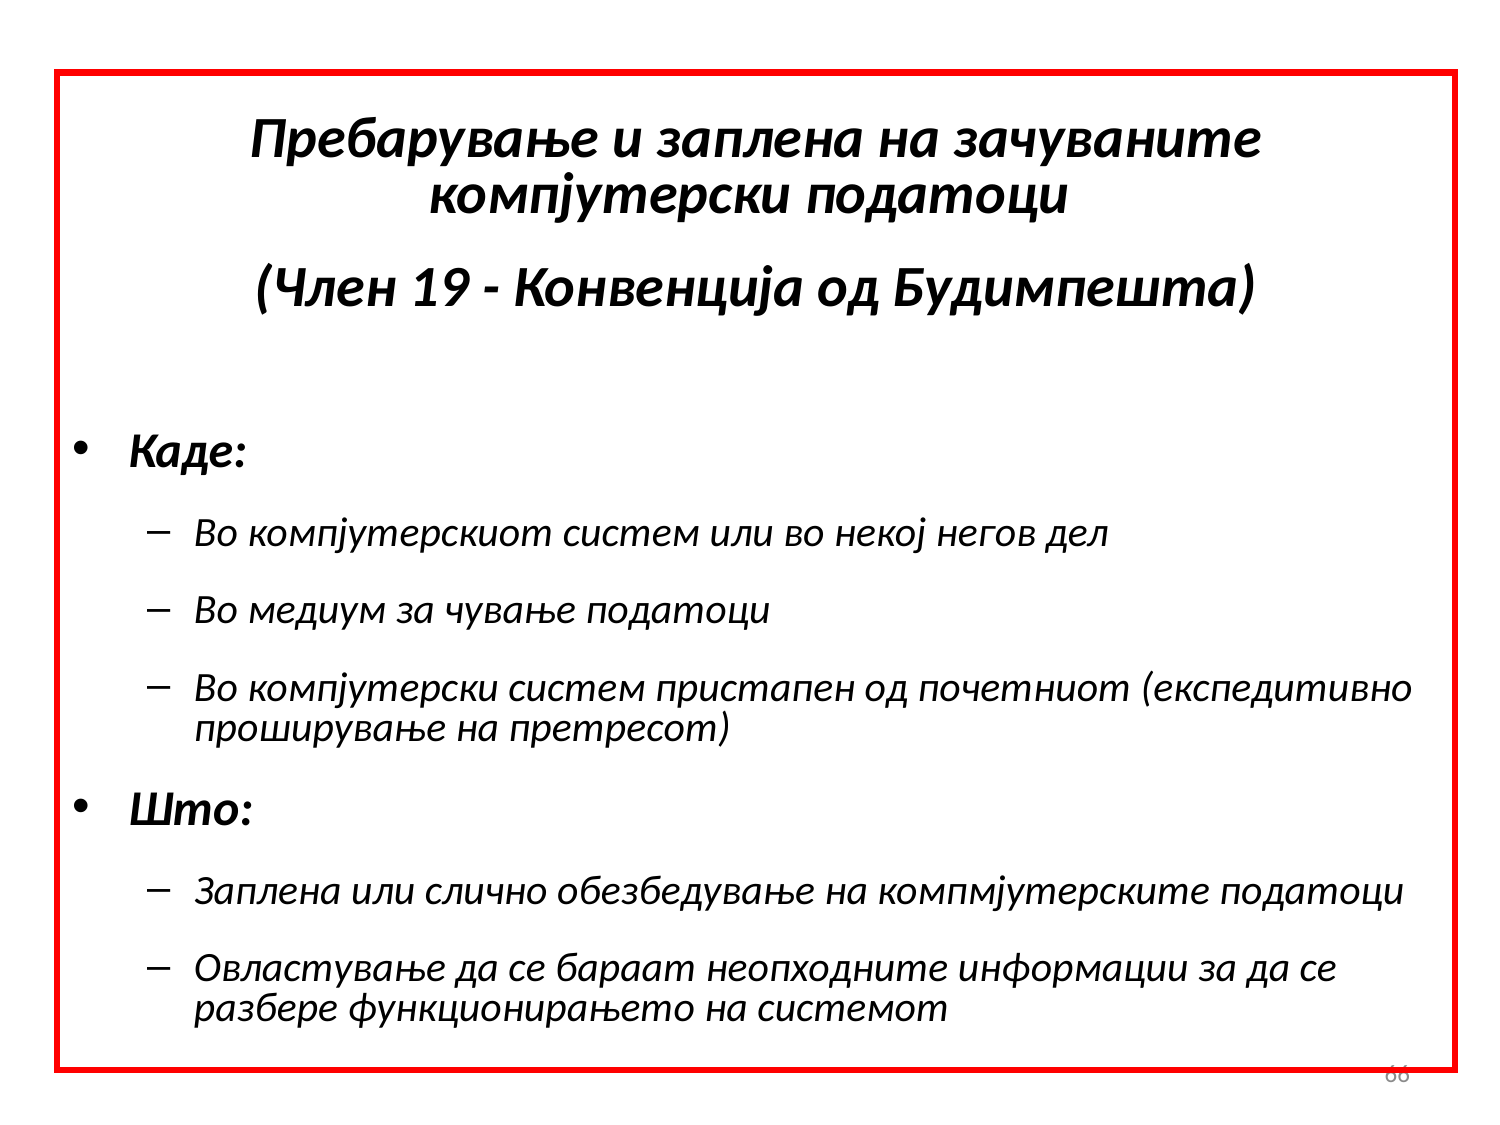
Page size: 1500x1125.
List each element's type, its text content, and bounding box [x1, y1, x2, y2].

text_box Пребарување и заплена на зачуваните компјутерски податоци (Член 19 - Конвенција од Будимпешта) Каде: Во компјутерскиот систем или во некој негов дел Во медиум за чување податоци Во компјутерски систем пристапен од почетниот (експедитивно проширување на претресот) Што: Заплена или слично обезбедување на компмјутерските податоци Овластување да се бараат неопходните информации за да се разбере функционирањето на системот [57, 72, 1455, 1070]
slide_number 66 [1074, 1070, 1425, 1103]
